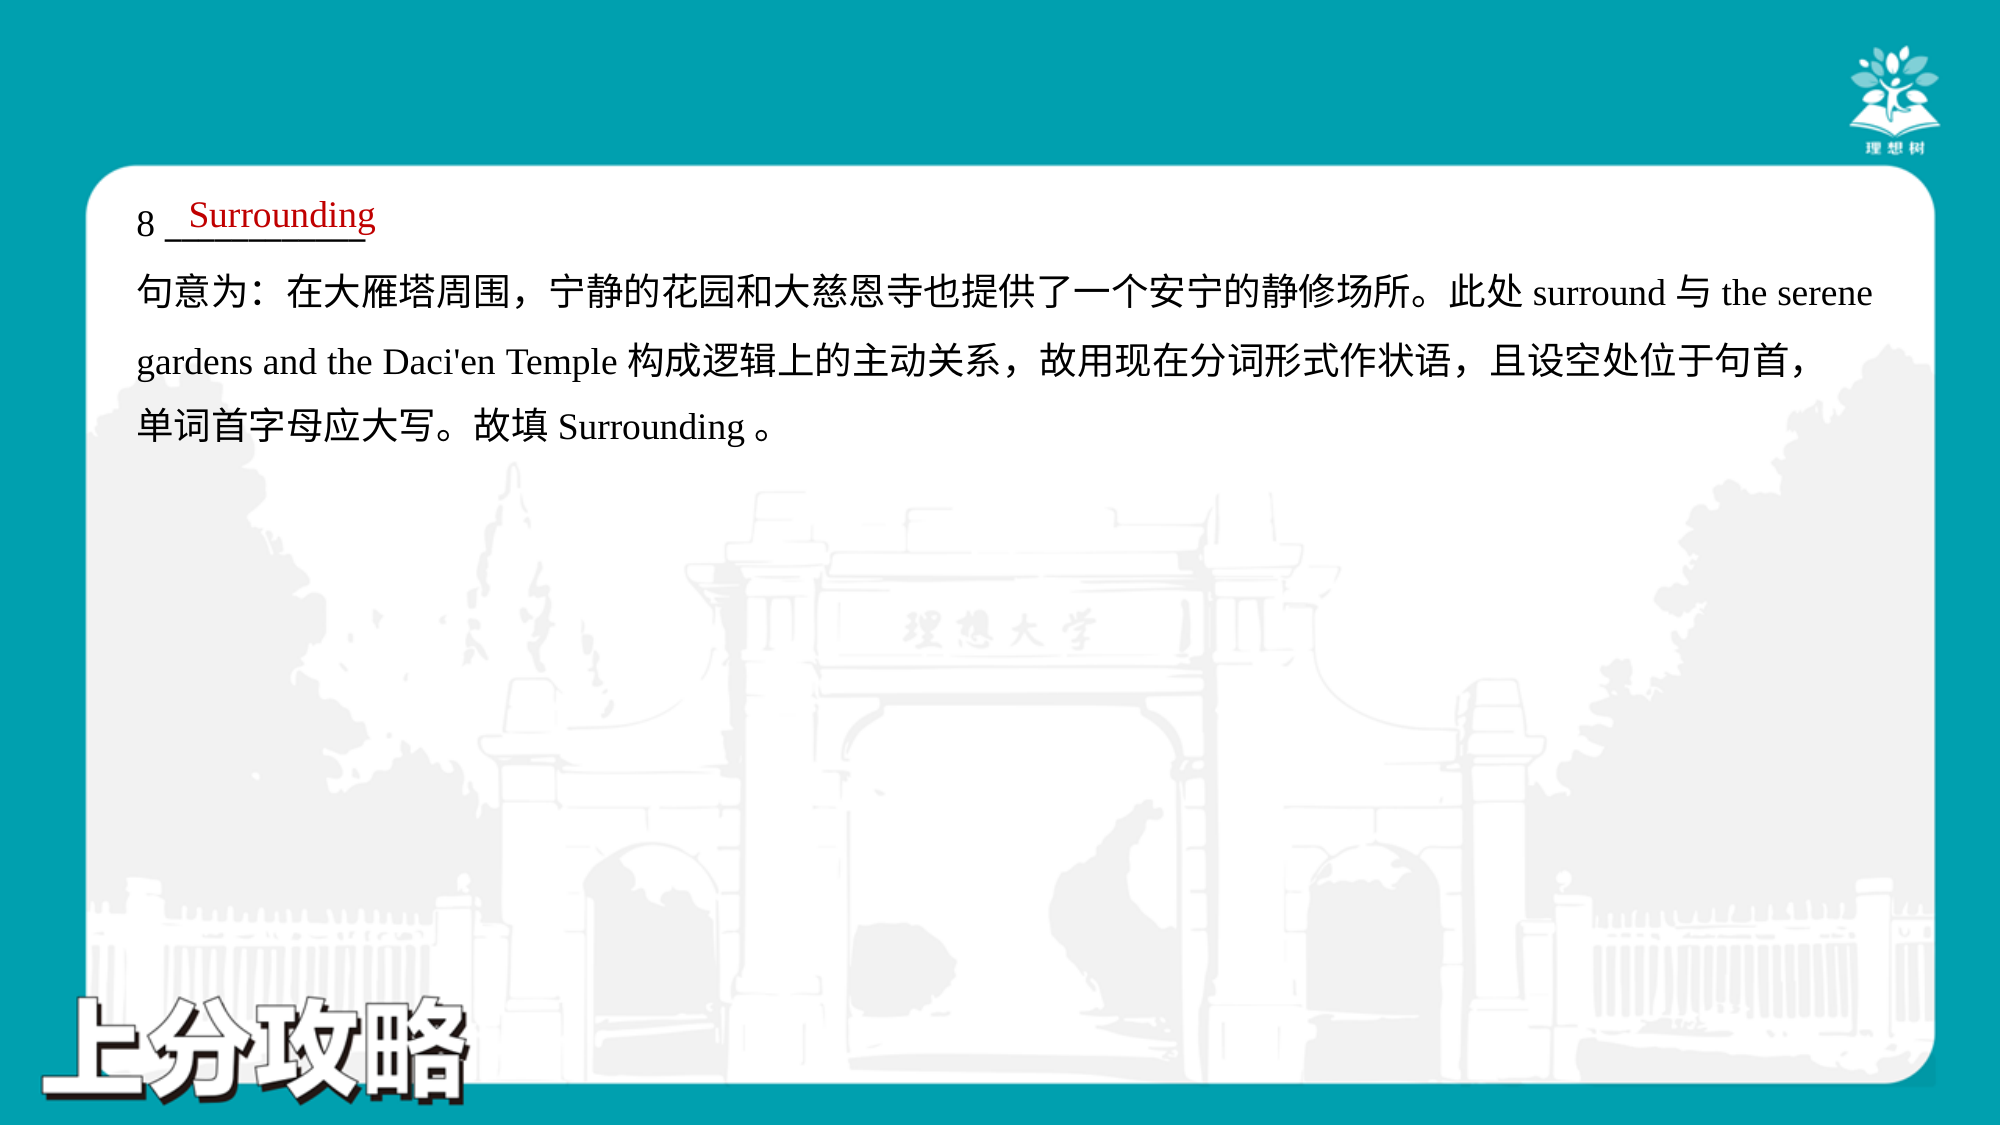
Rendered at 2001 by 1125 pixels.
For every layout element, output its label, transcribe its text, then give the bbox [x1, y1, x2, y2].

text_box 句意为：在大雁塔周围，宁静的花园和大慈恩寺也提供了一个安宁的静修场所。此处surround与the serene gardens and the Daci'en Temple构成逻辑上的主动关系，故用现在分词形式作状语，且设空处位于句首， 单词首字母应大写。故填Surrounding。 [136, 244, 1865, 441]
text_box Surrounding [174, 168, 390, 228]
picture [0, 0, 2000, 1125]
text_box 8 ____________ [136, 176, 1865, 237]
